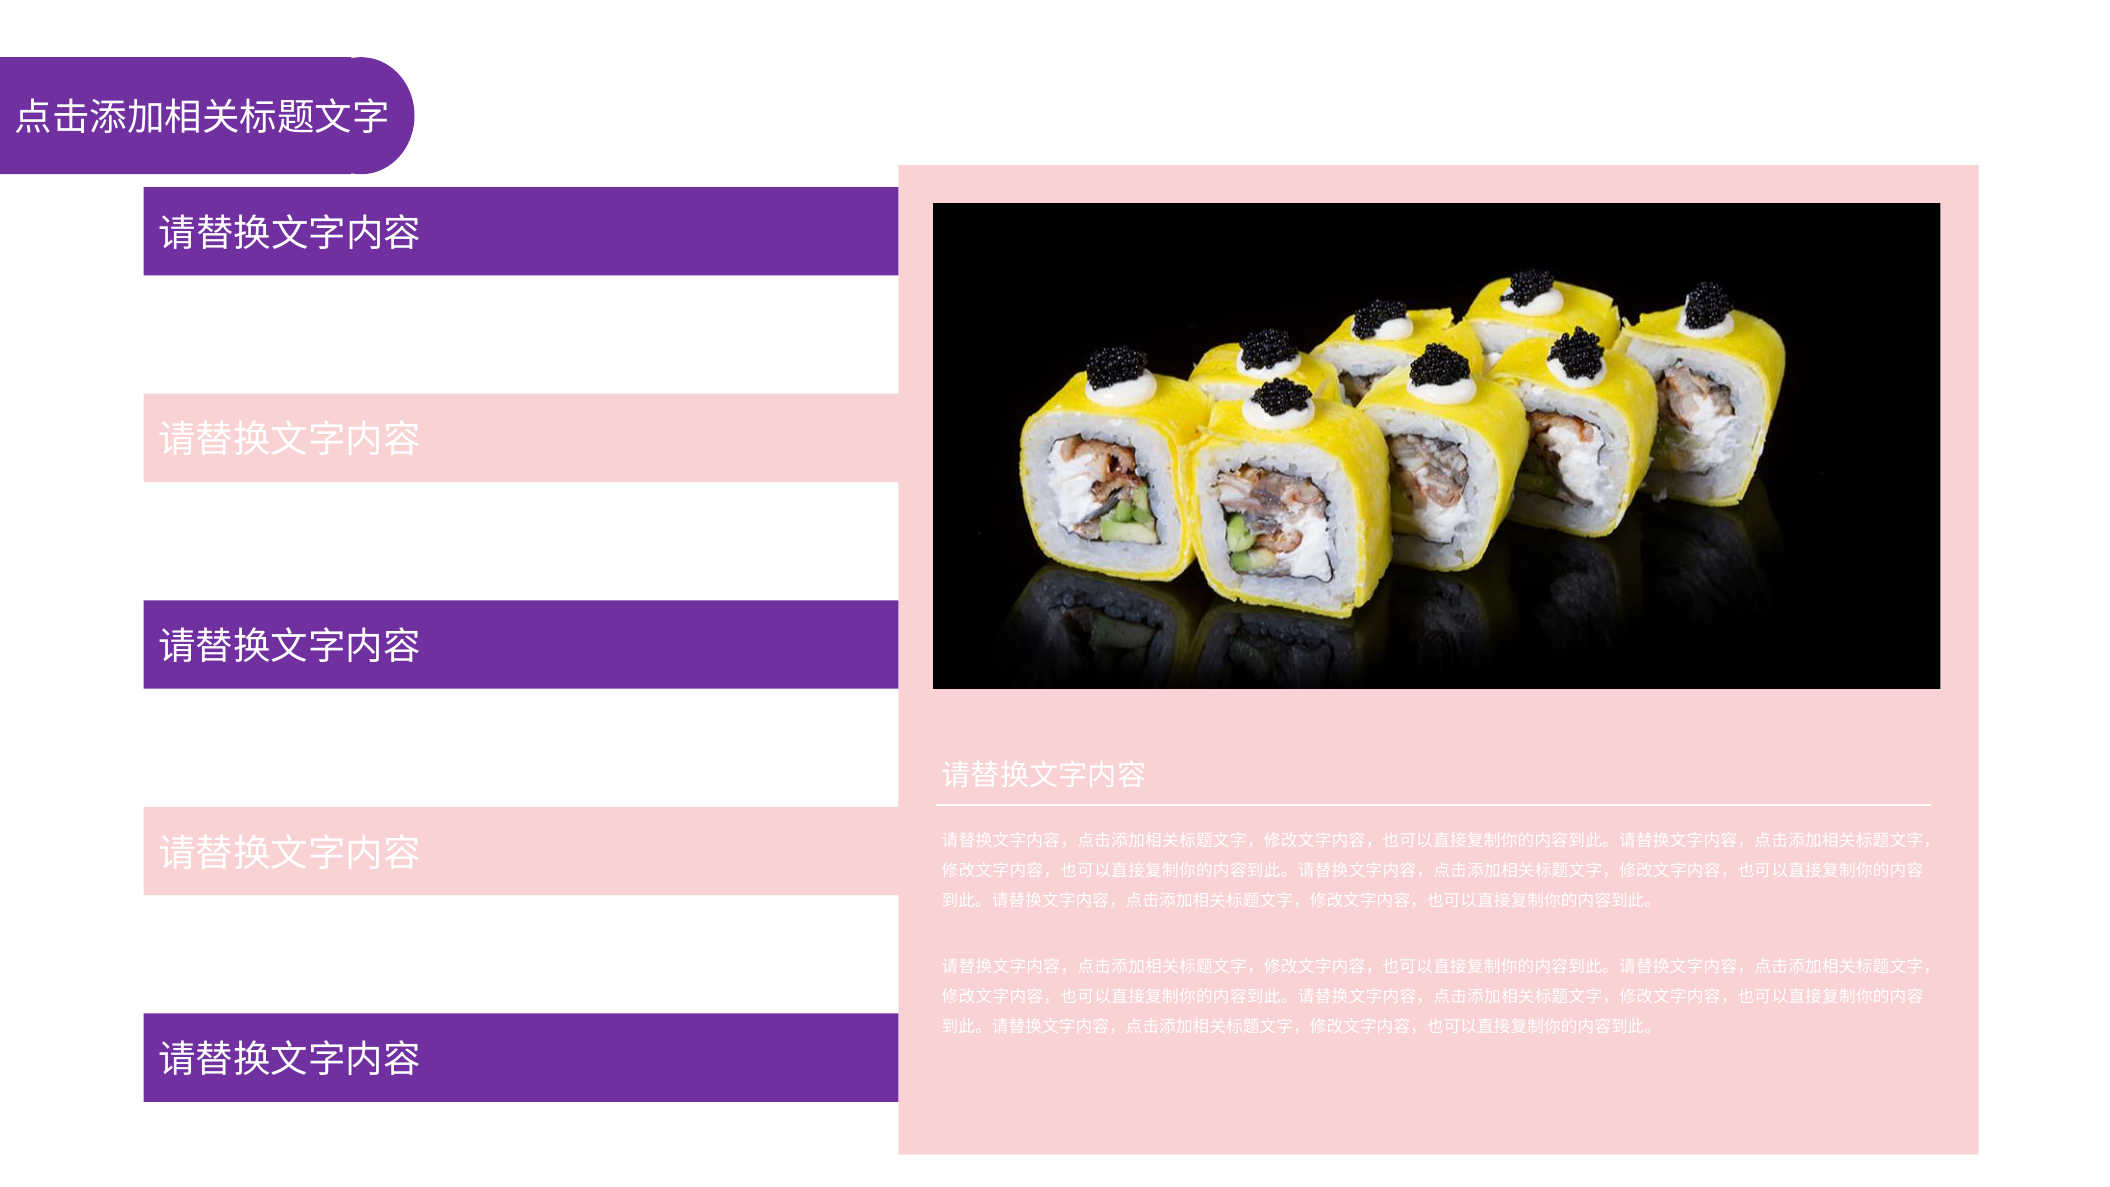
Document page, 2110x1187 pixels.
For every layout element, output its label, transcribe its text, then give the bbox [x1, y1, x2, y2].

text_box 点击添加相关标题文字 [0, 85, 415, 146]
text_box [932, 202, 1942, 690]
text_box 请替换文字内容，点击添加相关标题文字，修改文字内容，也可以直接复制你的内容到此。请替换文字内容，点击添加相关标题文字，修改文字内容，也可以直接复制你的内容到此。请替换文字内容，点击添加相关标题文字，修改文字内容，也可以直接复制你的内容到此。请替换文字内容，点击添加相关标题文字，修改文字内容，也可以直接复制你的内容到此。 [925, 812, 1941, 916]
text_box 请替换文字内容 [143, 806, 897, 896]
text_box 请替换文字内容 [925, 748, 1231, 807]
text_box 请替换文字内容 [143, 1012, 897, 1103]
text_box 请替换文字内容，点击添加相关标题文字，修改文字内容，也可以直接复制你的内容到此。请替换文字内容，点击添加相关标题文字，修改文字内容，也可以直接复制你的内容到此。请替换文字内容，点击添加相关标题文字，修改文字内容，也可以直接复制你的内容到此。请替换文字内容，点击添加相关标题文字，修改文字内容，也可以直接复制你的内容到此。 [925, 937, 1941, 1042]
text_box 请替换文字内容 [143, 599, 897, 690]
text_box 请替换文字内容 [143, 186, 897, 276]
text_box [897, 164, 1980, 1156]
text_box 请替换文字内容 [143, 393, 897, 483]
